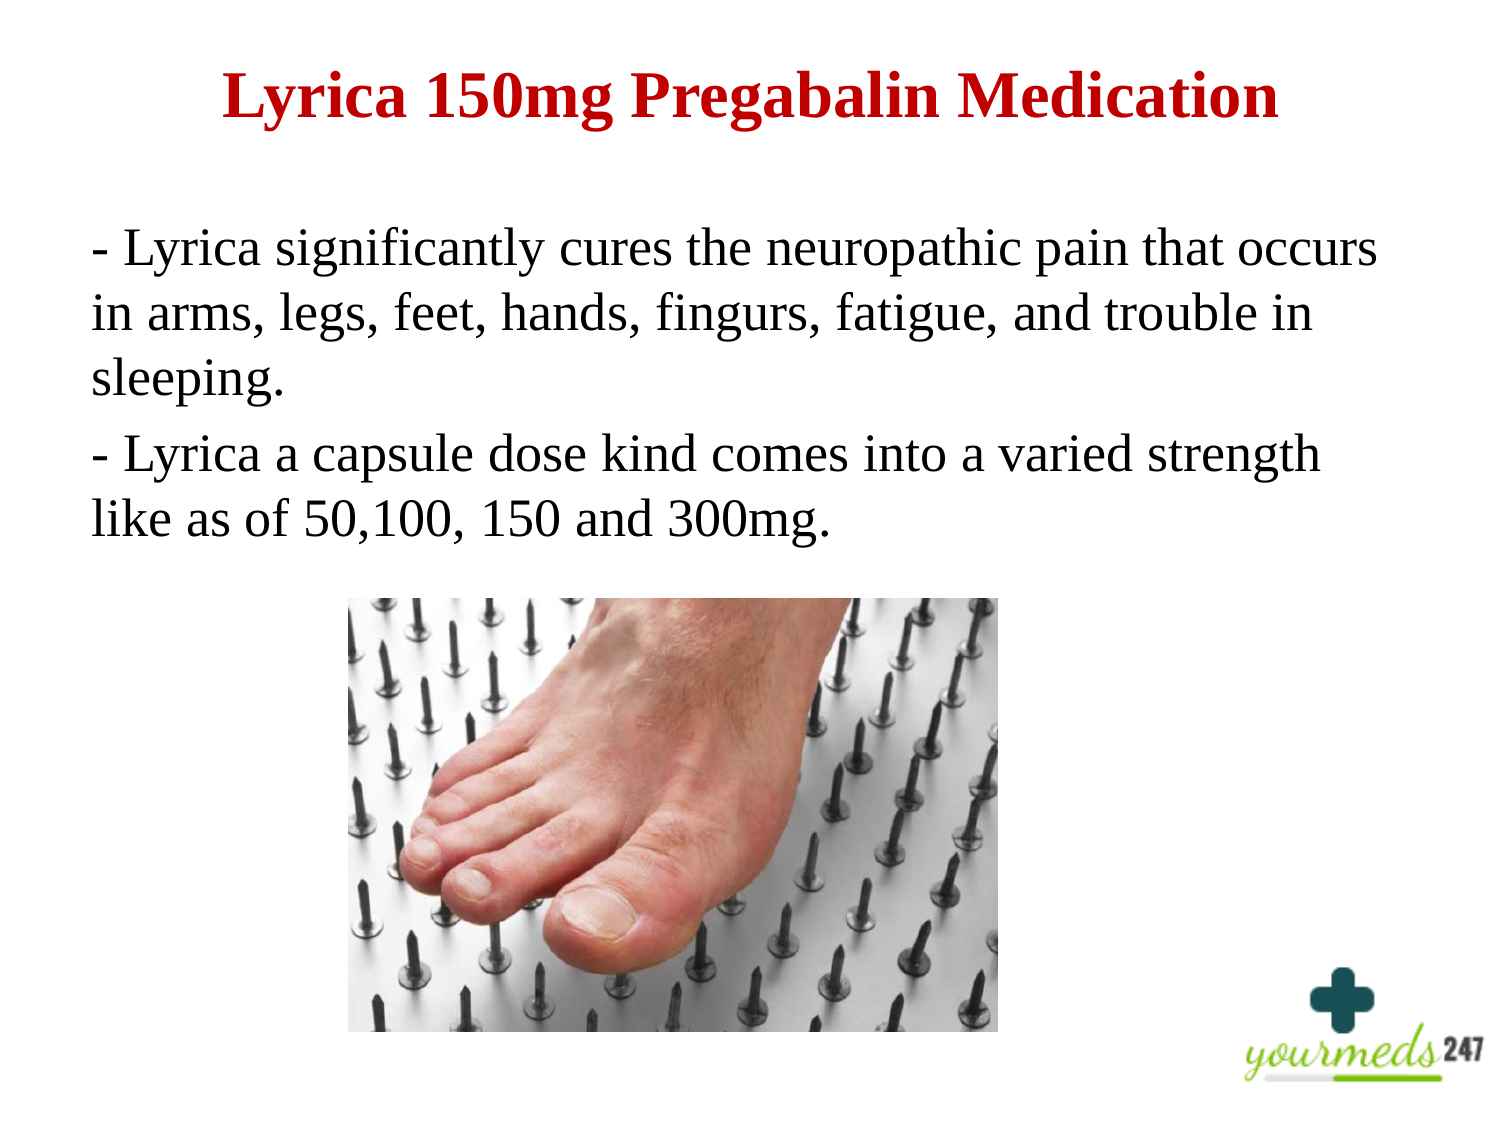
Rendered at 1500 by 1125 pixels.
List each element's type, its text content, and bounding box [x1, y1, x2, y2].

picture [348, 598, 998, 1032]
list Lyrica 150mg Pregabalin Medication - Lyrica significantly cures the neuropathic pain that occurs in arms, legs, feet, hands, fingurs, fatigue, and trouble in sleeping. - Lyrica a capsule dose kind comes into a varied strength like as of 50,100, 150 and 300mg. [76, 42, 1427, 929]
picture [1232, 963, 1494, 1099]
